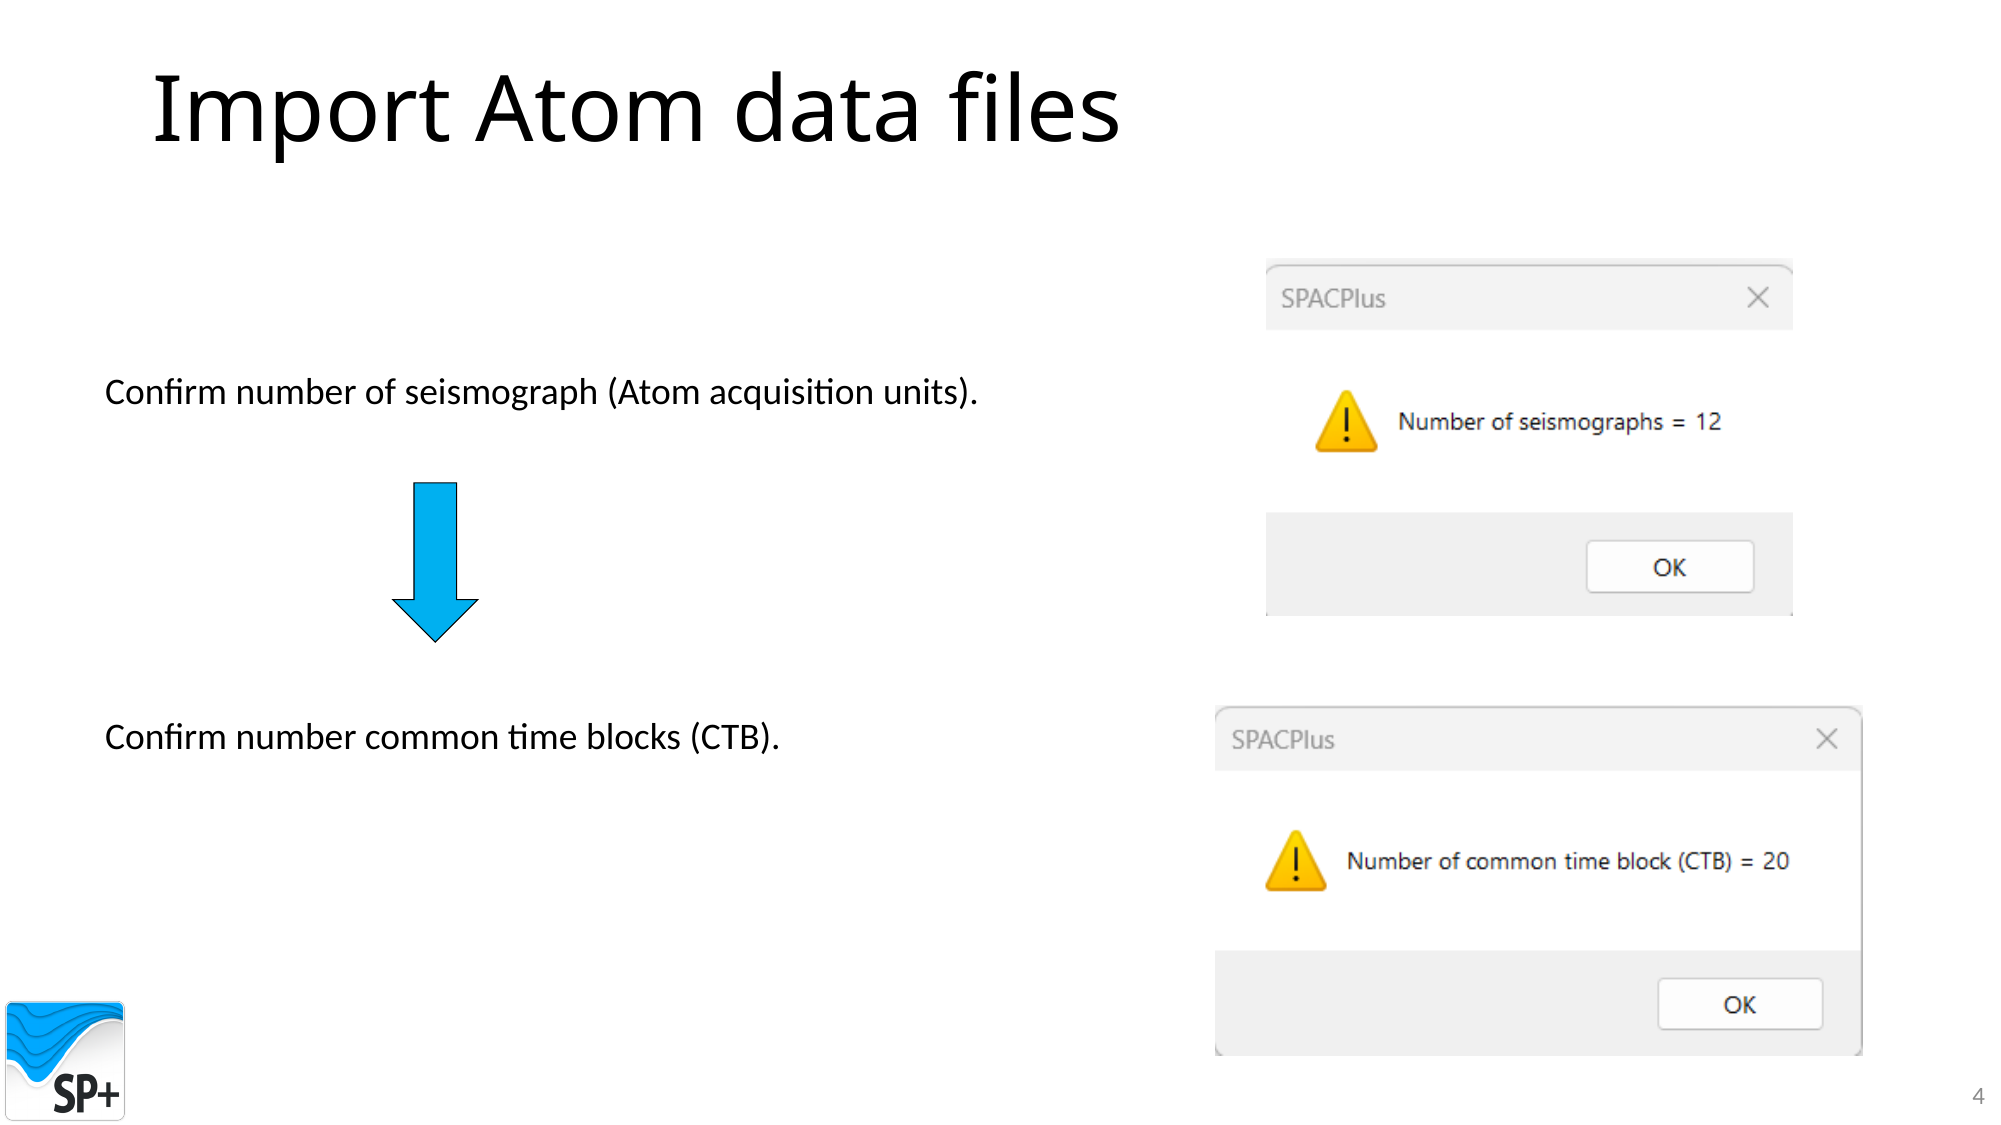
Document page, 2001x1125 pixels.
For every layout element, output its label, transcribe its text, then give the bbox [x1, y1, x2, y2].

text_box [391, 482, 480, 643]
title Import Atom data files [137, 3, 1863, 221]
text_box Confirm number common time blocks (CTB). [90, 705, 1034, 765]
picture [1266, 258, 1793, 616]
picture [3, 999, 126, 1122]
picture [1215, 704, 1863, 1056]
slide_number 4 [1550, 1065, 2000, 1125]
text_box Confirm number of seismograph (Atom acquisition units). [90, 359, 1034, 419]
